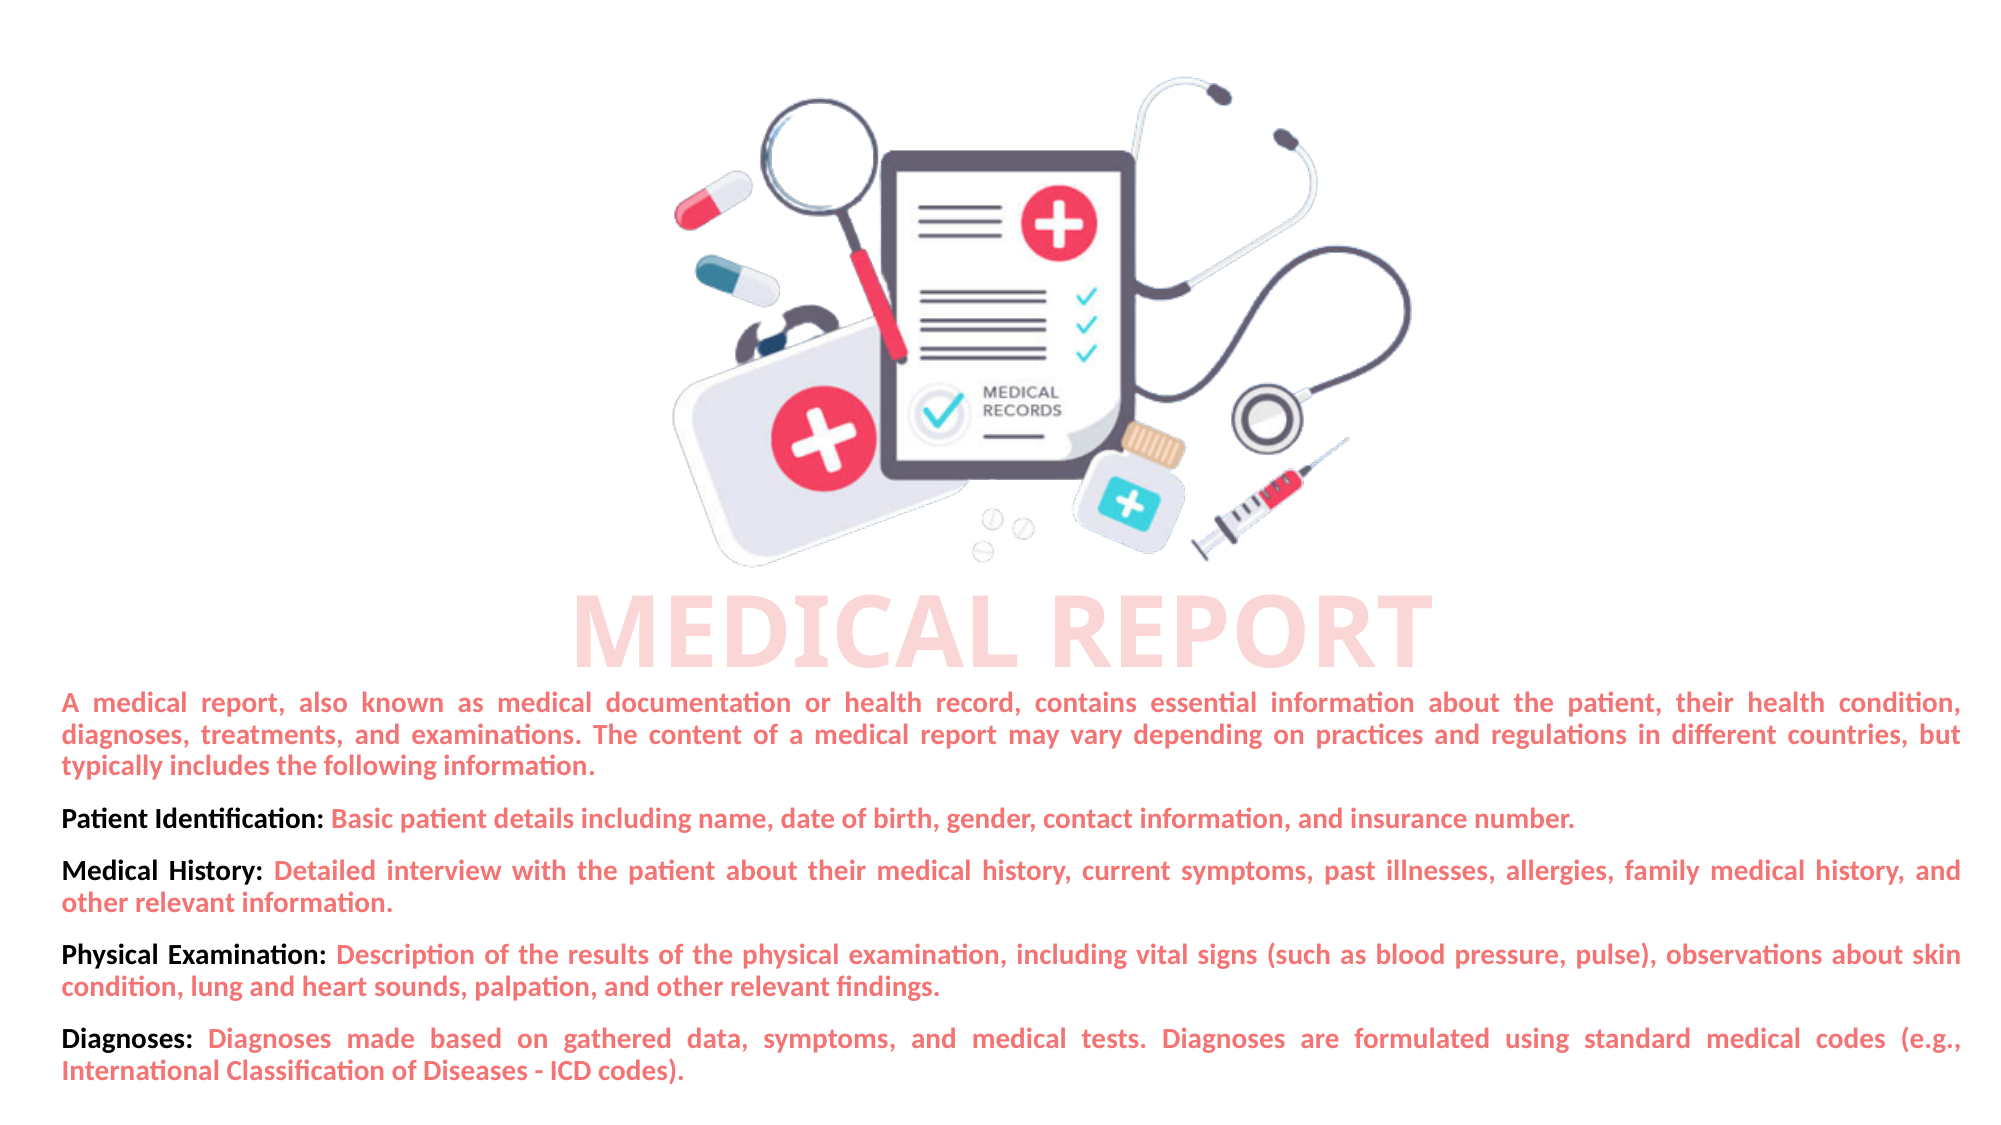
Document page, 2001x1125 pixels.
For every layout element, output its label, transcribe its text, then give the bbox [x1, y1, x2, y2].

list A medical report, also known as medical documentation or health record, contains essential information about the patient, their health condition, diagnoses, treatments, and examinations. The content of a medical report may vary depending on practices and regulations in different countries, but typically includes the following information. Patient Identification: Basic patient details including name, date of birth, gender, contact information, and insurance number. Medical History: Detailed interview with the patient about their medical history, current symptoms, past illnesses, allergies, family medical history, and other relevant information. Physical Examination: Description of the results of the physical examination, including vital signs (such as blood pressure, pulse), observations about skin condition, lung and heart sounds, palpation, and other relevant findings. Diagnoses: Diagnoses made based on gathered data, symptoms, and medical tests. Diagnoses are formulated using standard medical codes (e.g., International Classification of Diseases - ICD codes). [46, 680, 1979, 1125]
title MEDICAL REPORT [200, 601, 1803, 680]
picture [570, 0, 1515, 646]
